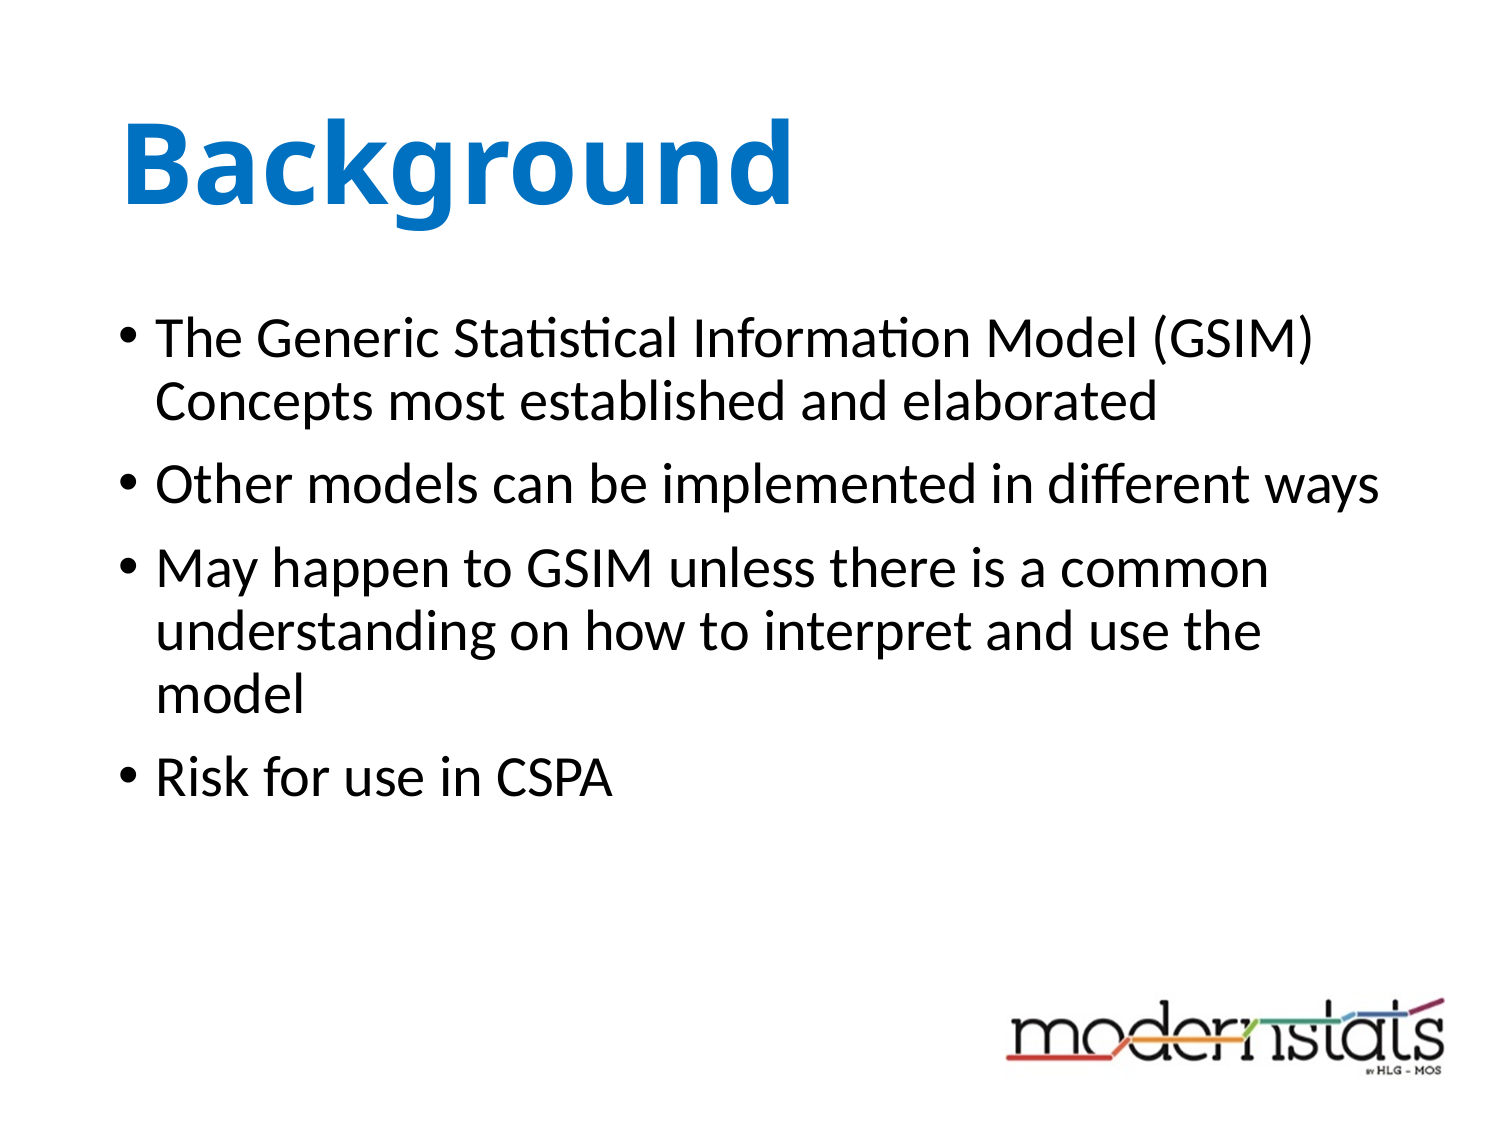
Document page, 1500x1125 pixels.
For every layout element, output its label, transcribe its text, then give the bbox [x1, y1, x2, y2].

list The Generic Statistical Information Model (GSIM) Concepts most established and elaborated Other models can be implemented in different ways May happen to GSIM unless there is a common understanding on how to interpret and use the model Risk for use in CSPA [103, 299, 1397, 971]
picture [1005, 992, 1445, 1078]
title Background [103, 59, 1397, 278]
